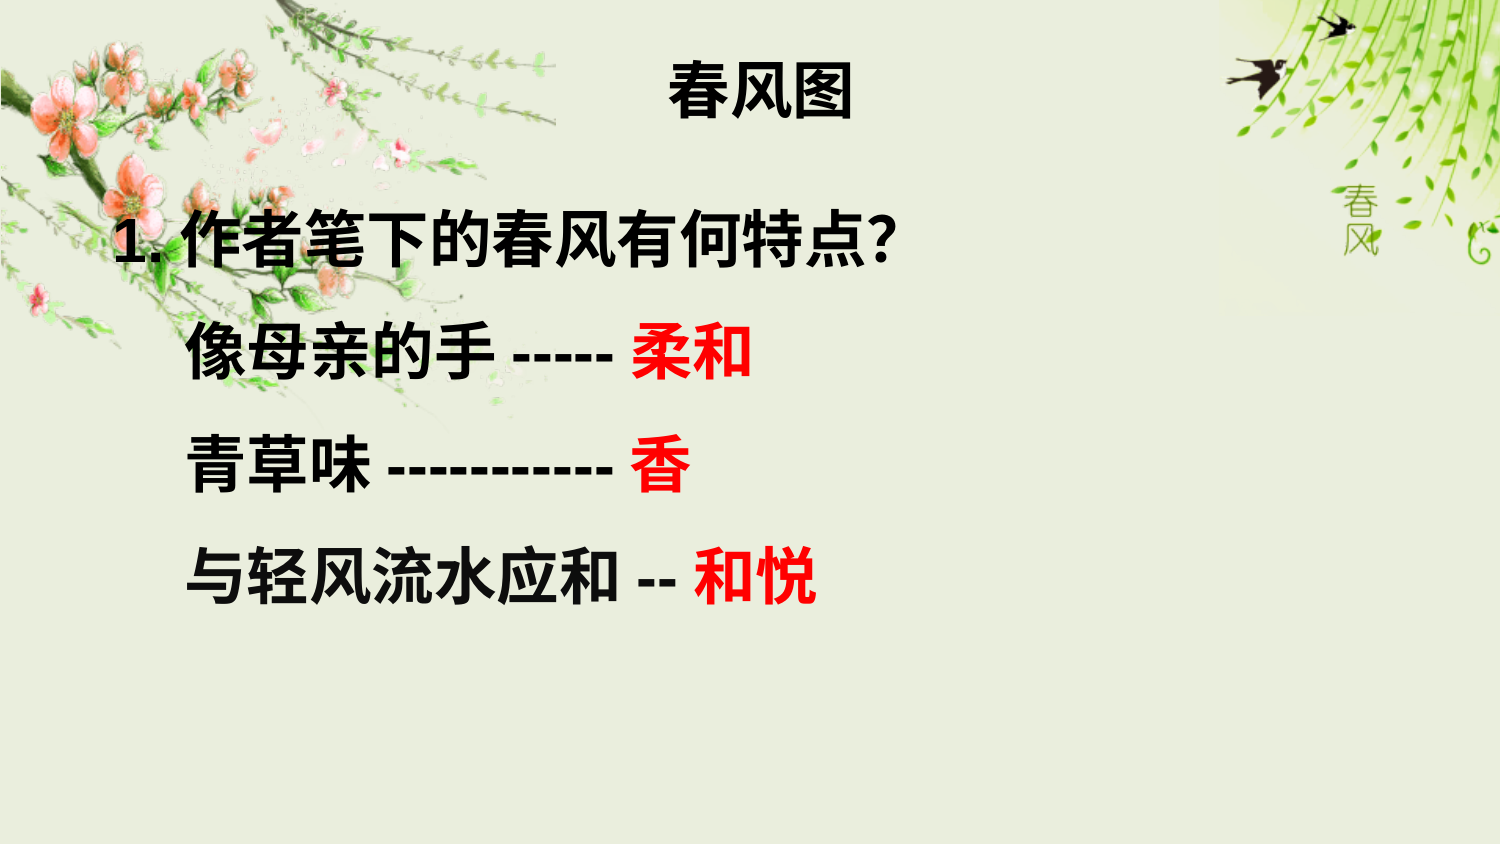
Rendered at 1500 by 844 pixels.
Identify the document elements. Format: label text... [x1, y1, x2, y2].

text_box 春风图 [653, 45, 870, 132]
picture [1219, 0, 1500, 316]
text_box 1.作者笔下的春风有何特点？ 像母亲的手-----柔和 青草味-----------香 与轻风流水应和--和悦 [556, 156, 1389, 618]
picture [1, 0, 556, 844]
